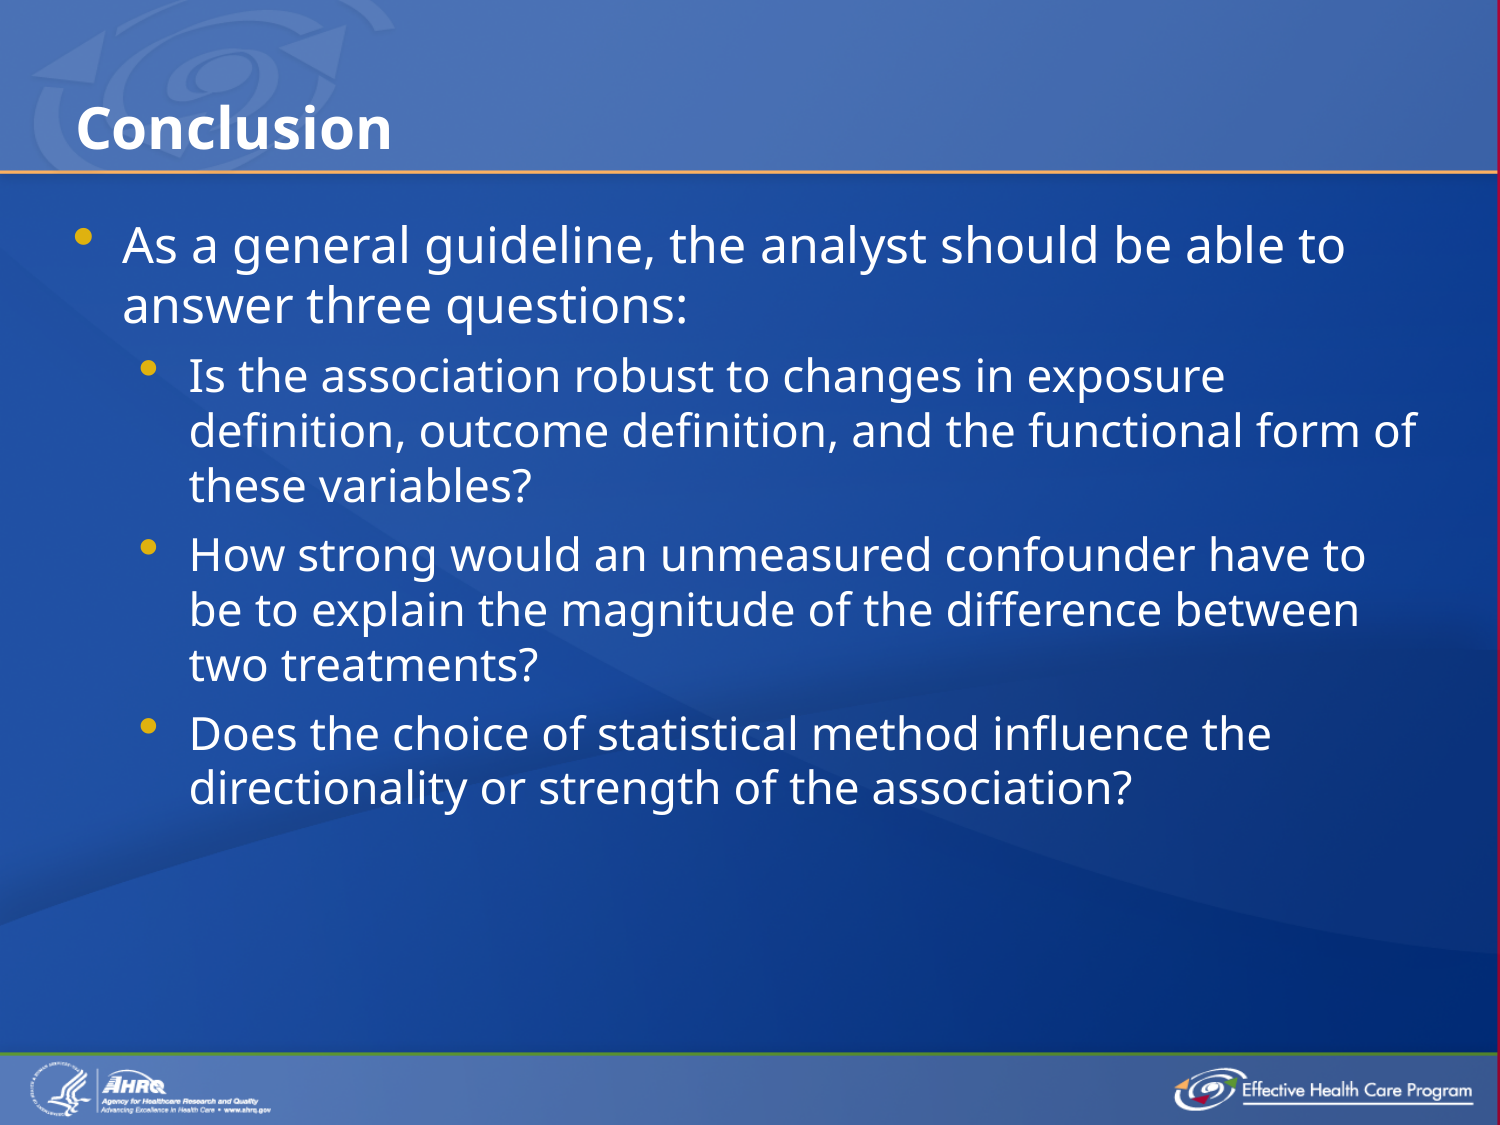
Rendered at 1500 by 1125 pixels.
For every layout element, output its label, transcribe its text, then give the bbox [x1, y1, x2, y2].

title Conclusion [75, 21, 1425, 163]
list As a general guideline, the analyst should be able to answer three questions: Is the association robust to changes in exposure definition, outcome definition, and the functional form of these variables? How strong would an unmeasured confounder have to be to explain the magnitude of the difference between two treatments? Does the choice of statistical method influence the directionality or strength of the association? [75, 213, 1425, 1005]
picture [0, 0, 1500, 1125]
